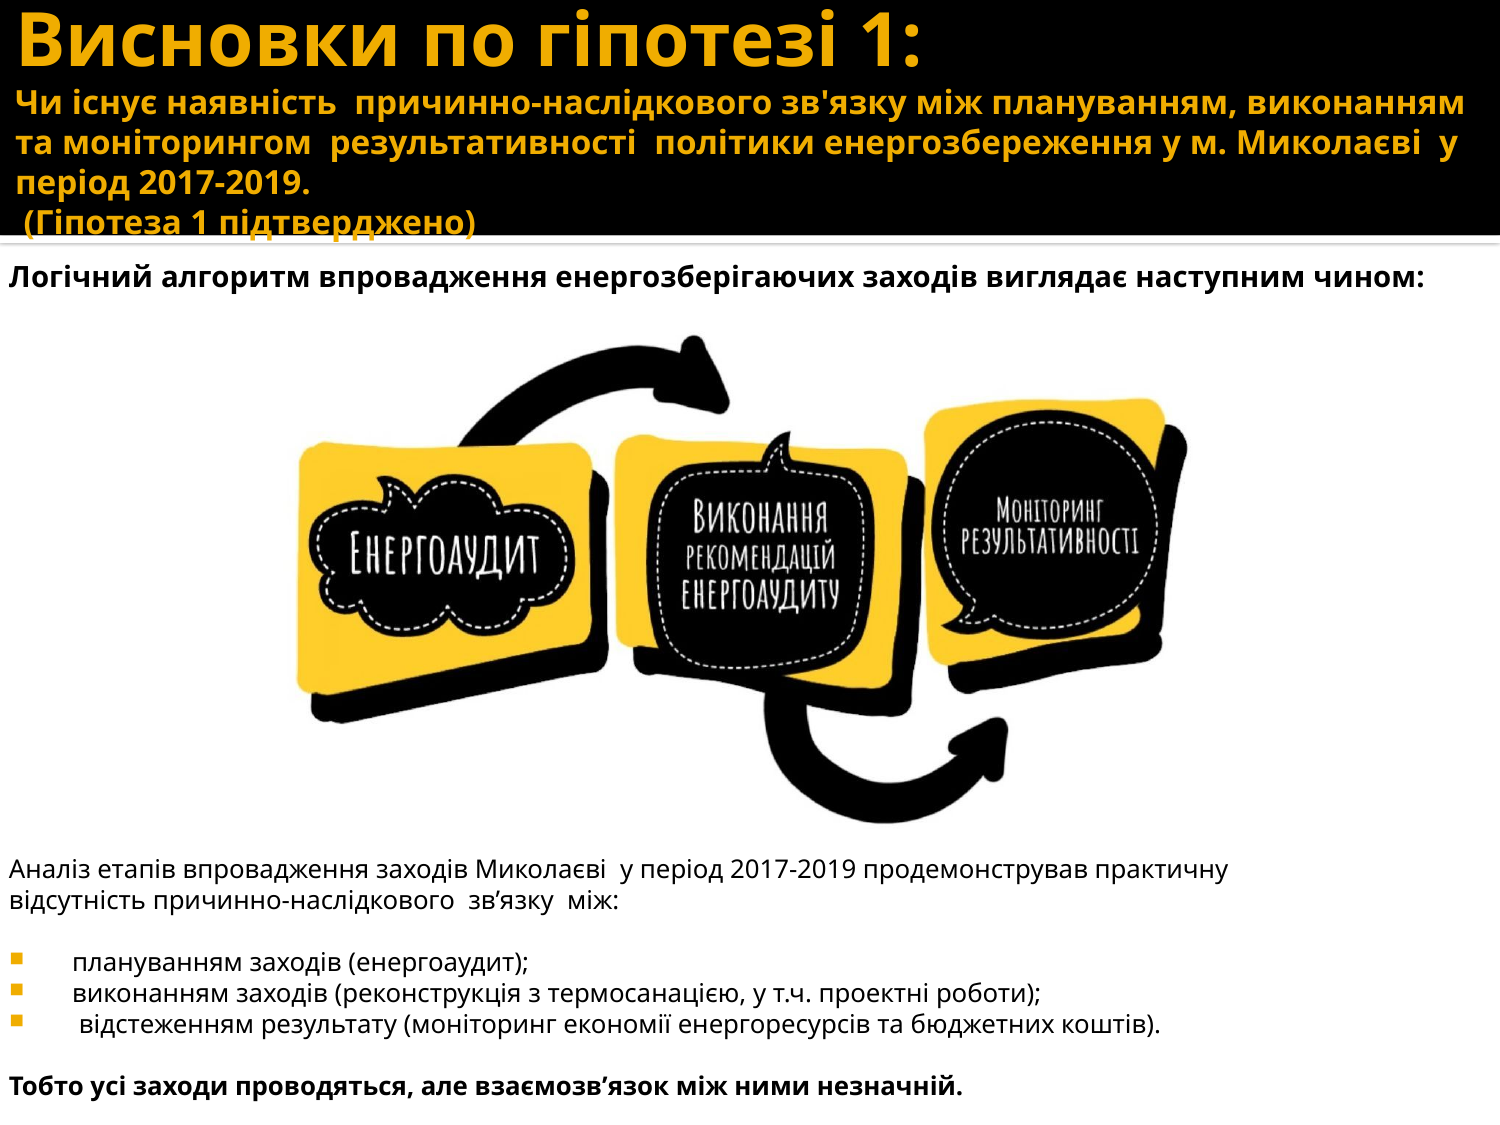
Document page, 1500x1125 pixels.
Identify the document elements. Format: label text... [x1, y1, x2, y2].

title Висновки по гіпотезі 1: Чи існує наявність причинно-наслідкового зв'язку між плануванням, виконанням та моніторингом результативності політики енергозбереження у м. Миколаєві у період 2017-2019. (Гіпотеза 1 підтверджено) [0, 0, 1495, 232]
list Логічний алгоритм впровадження енергозберігаючих заходів виглядає наступним чином: Аналіз етапів впровадження заходів Миколаєві у період 2017-2019 продемонстрував практичну відсутність причинно-наслідкового зв’язку між: плануванням заходів (енергоаудит); виконанням заходів (реконструкція з термосанацією, у т.ч. проектні роботи); відстеженням результату (моніторинг економії енергоресурсів та бюджетних коштів). Тобто усі заходи проводяться, але взаємозв’язок між ними незначній. [0, 243, 1465, 1118]
picture [271, 255, 1208, 915]
